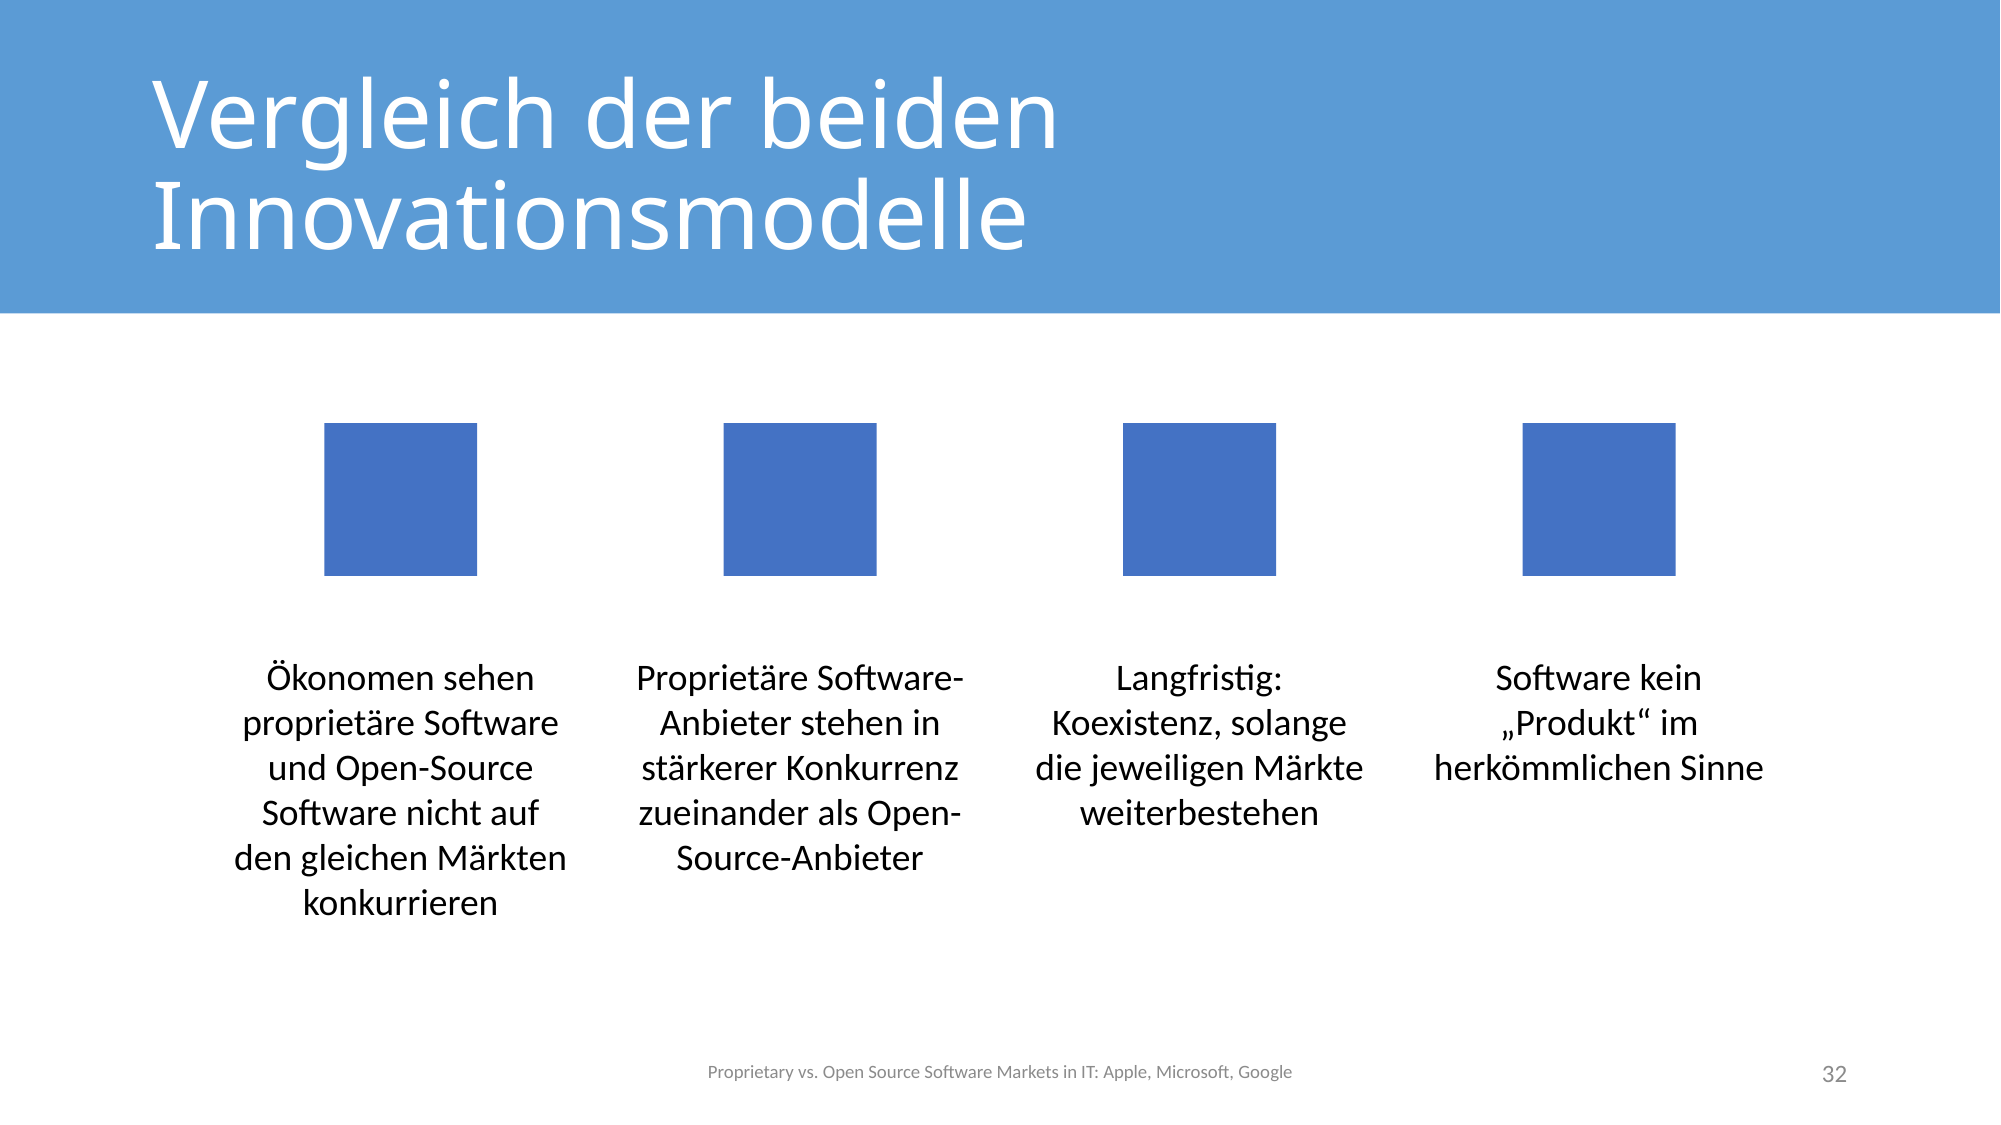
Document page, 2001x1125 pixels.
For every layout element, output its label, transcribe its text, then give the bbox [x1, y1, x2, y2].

text_box [0, 0, 2000, 314]
footer Proprietary vs. Open Source Software Markets in IT: Apple, Microsoft, Google [662, 1043, 1338, 1103]
title Vergleich der beiden Innovationsmodelle [137, 59, 1863, 278]
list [137, 313, 1863, 1043]
slide_number 32 [1412, 1043, 1863, 1103]
